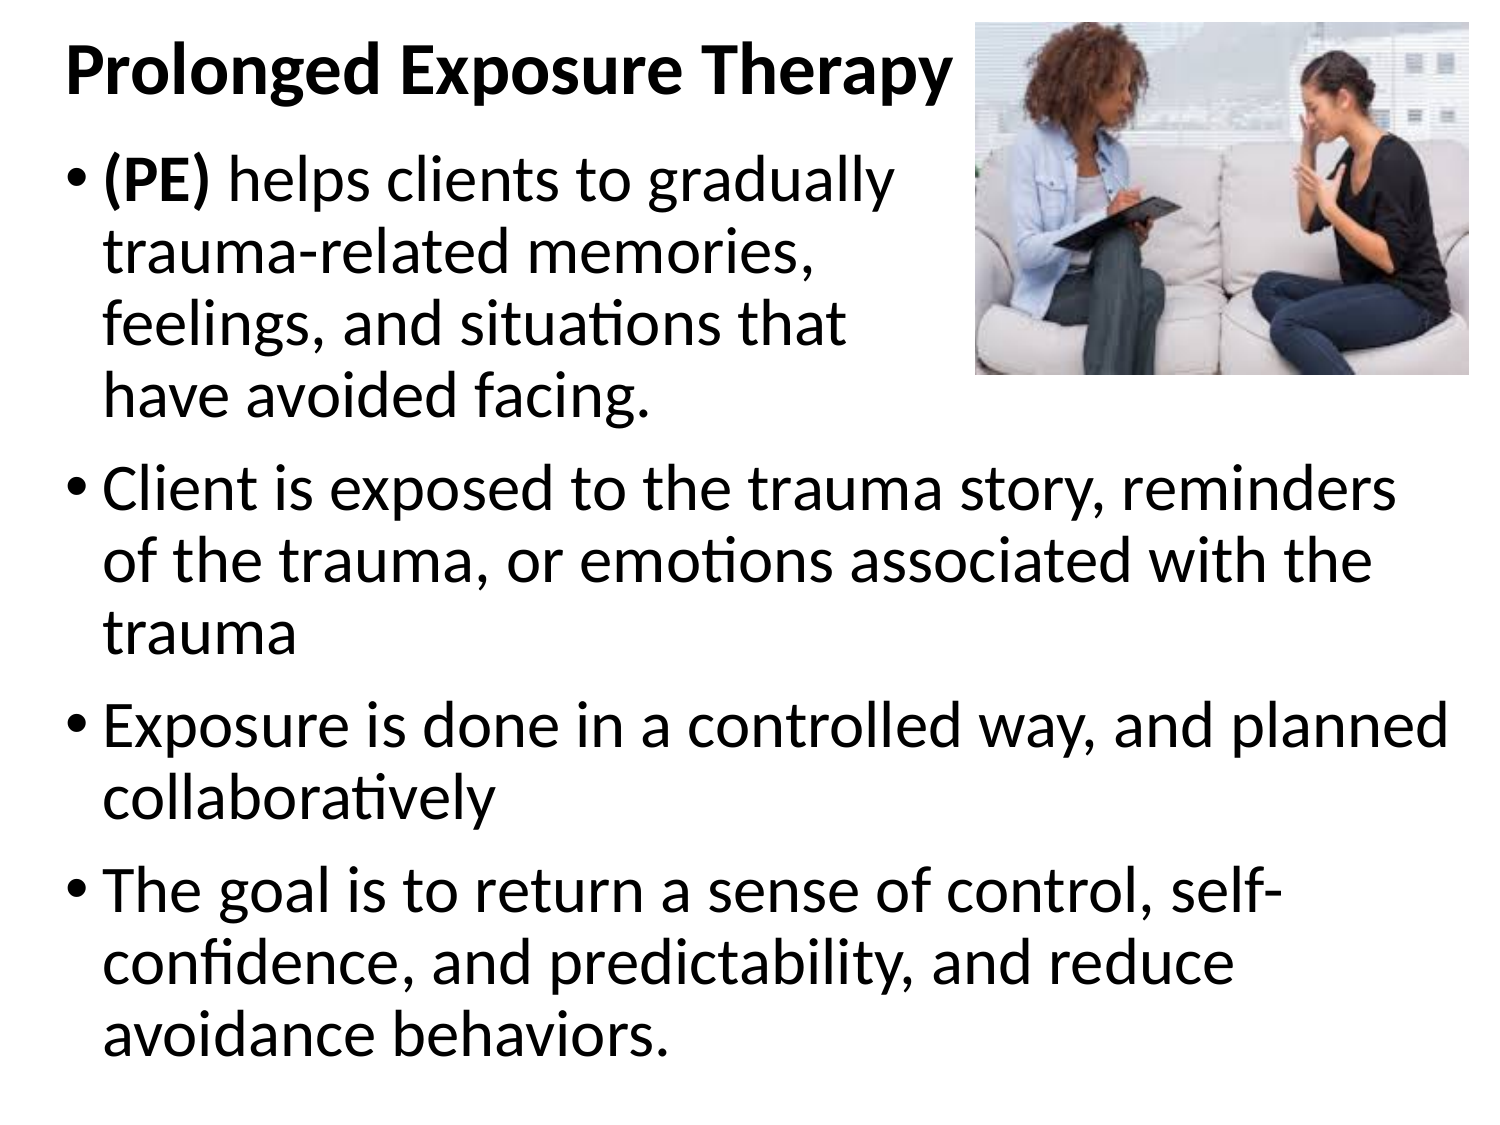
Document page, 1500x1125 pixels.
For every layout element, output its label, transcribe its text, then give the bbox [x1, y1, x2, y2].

list Prolonged Exposure Therapy (PE) helps clients to gradually approach trauma-related memories, feelings, and situations that they have avoided facing. Client is exposed to the trauma story, reminders of the trauma, or emotions associated with the trauma Exposure is done in a controlled way, and planned collaboratively The goal is to return a sense of control, self-confidence, and predictability, and reduce avoidance behaviors. [50, 22, 1469, 1125]
picture [974, 22, 1469, 375]
